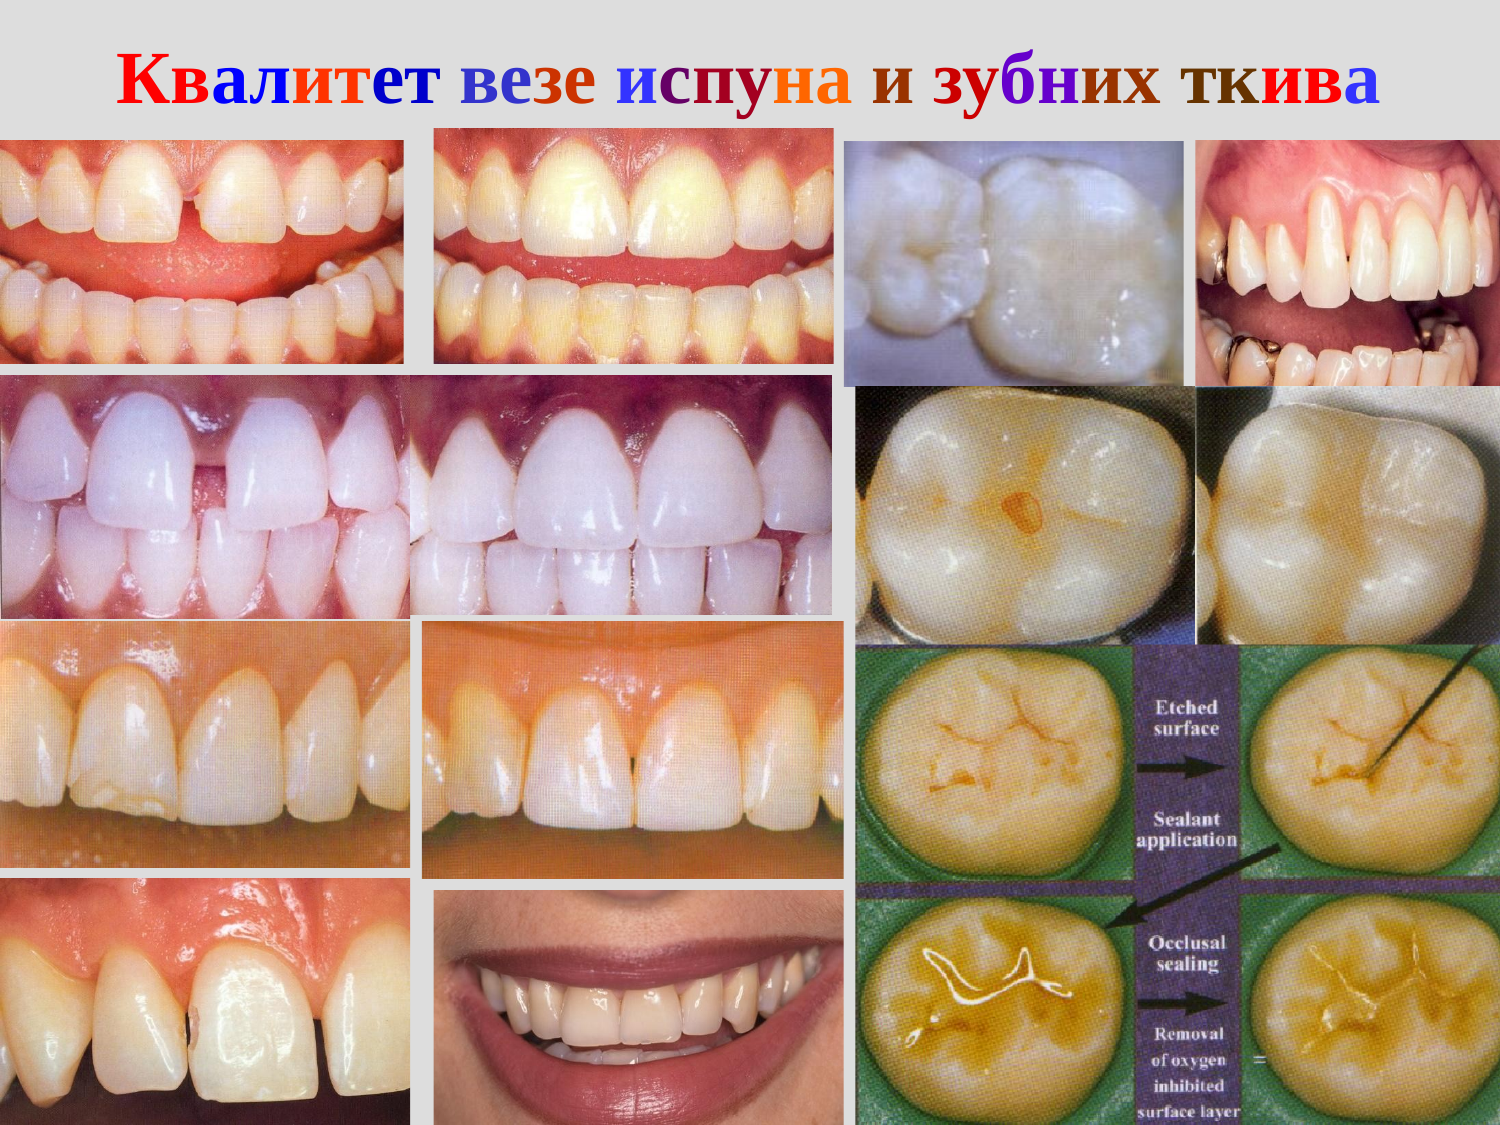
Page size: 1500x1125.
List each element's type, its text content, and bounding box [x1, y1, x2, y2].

text_box [0, 140, 404, 364]
text_box [1195, 140, 1500, 386]
text_box [0, 375, 411, 619]
text_box [433, 128, 834, 364]
text_box [421, 621, 844, 879]
text_box [0, 878, 411, 1125]
text_box [410, 375, 832, 615]
text_box [0, 621, 411, 868]
text_box [843, 141, 1184, 387]
title Квалитет везе испуна и зубних ткива [114, 26, 1386, 217]
text_box [433, 890, 844, 1125]
text_box [855, 386, 1500, 1125]
